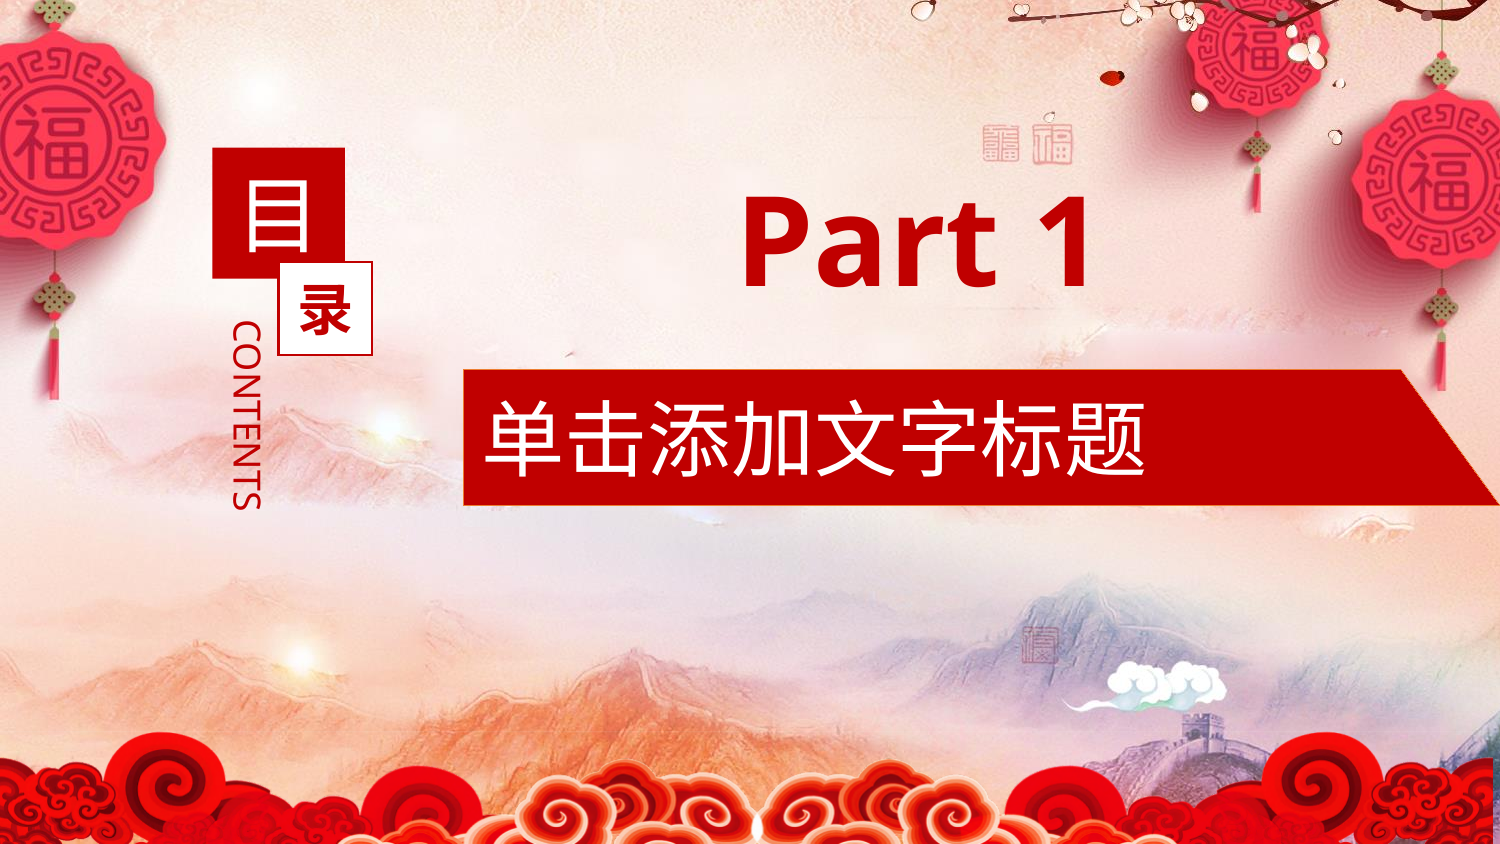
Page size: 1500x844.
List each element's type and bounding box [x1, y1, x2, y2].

text_box [202, 147, 373, 506]
text_box [0, 0, 1500, 844]
